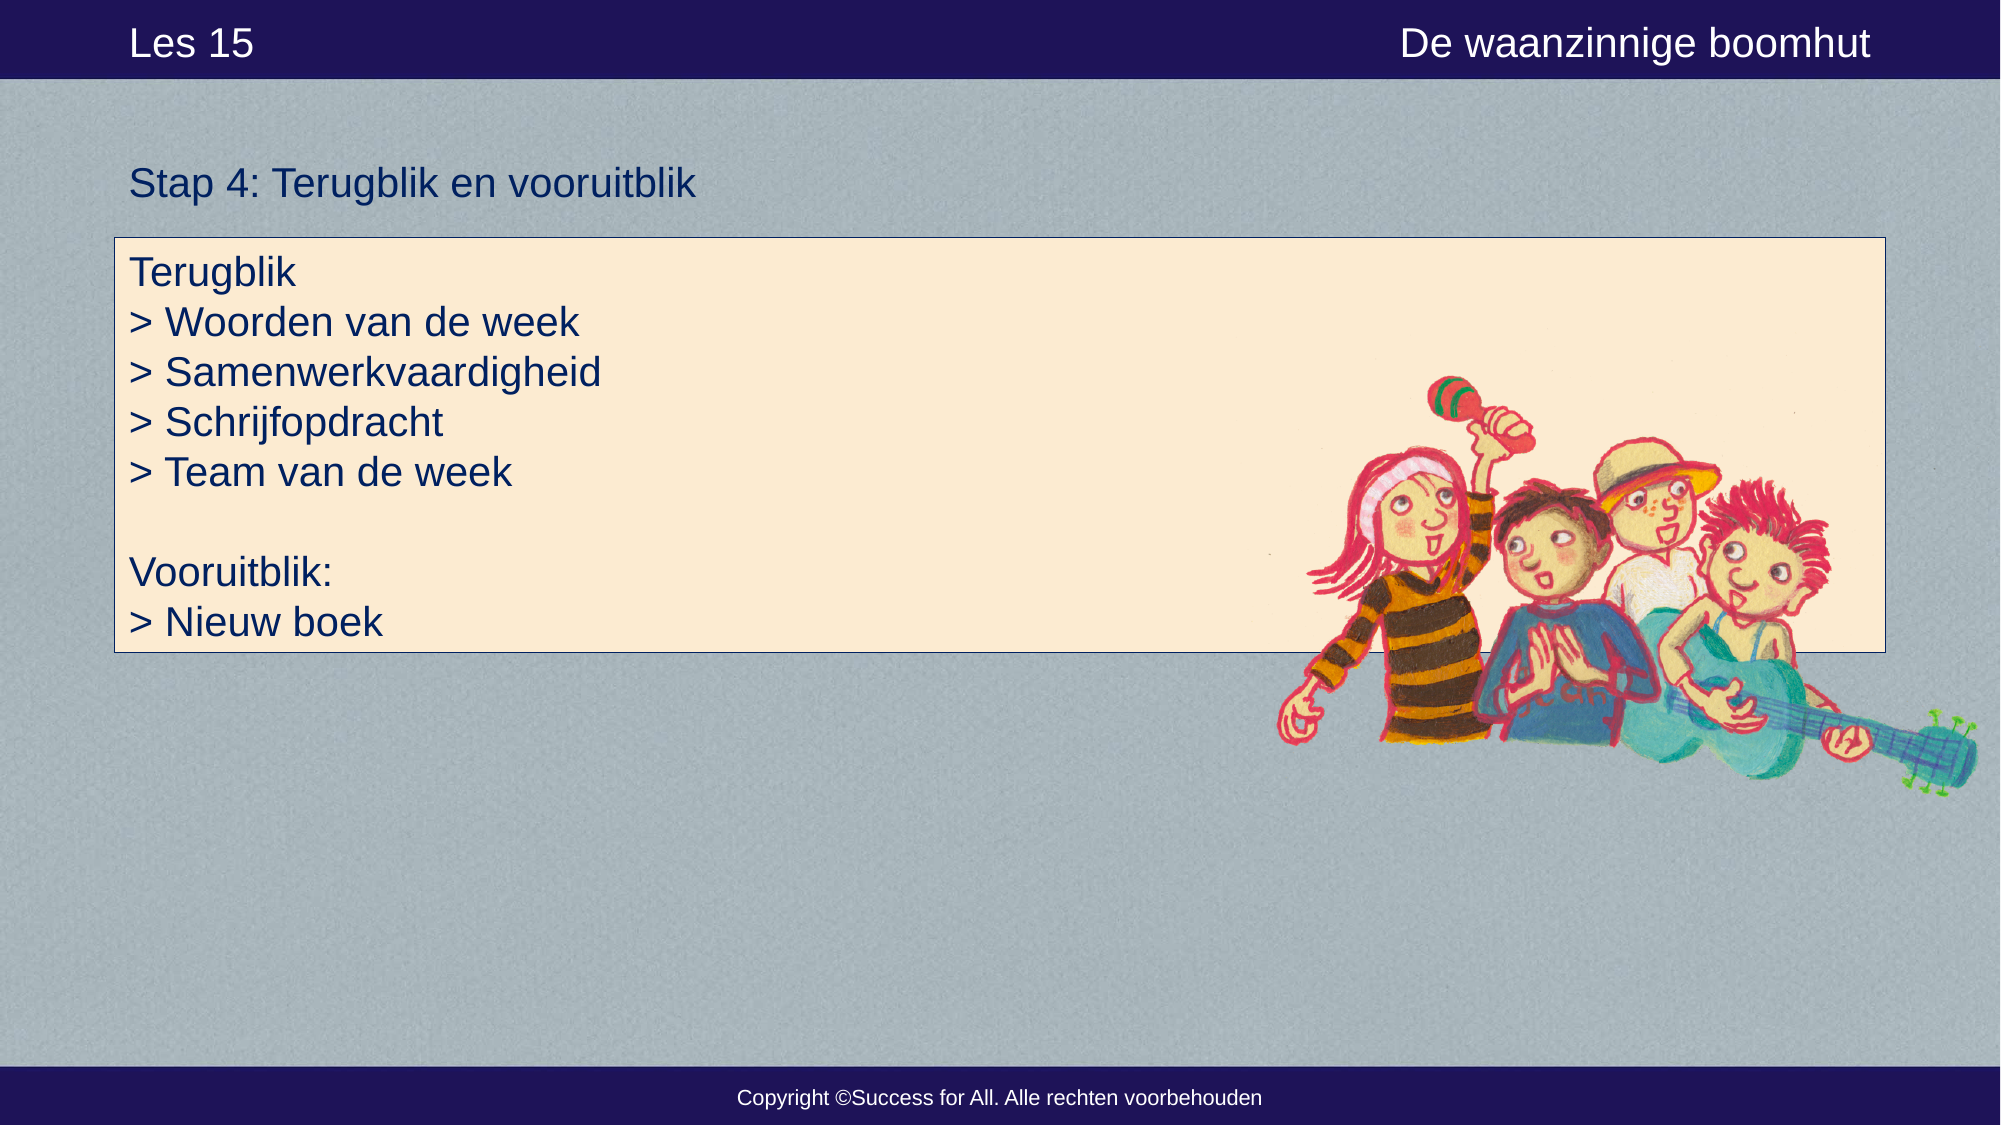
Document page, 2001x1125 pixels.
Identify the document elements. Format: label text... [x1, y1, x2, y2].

text_box Stap 4: Terugblik en vooruitblik [113, 148, 1635, 214]
text_box Terugblik > Woorden van de week > Samenwerkvaardigheid > Schrijfopdracht > Team van de week Vooruitblik: > Nieuw boek [114, 237, 1886, 653]
text_box Copyright ©Success for All. Alle rechten voorbehouden [0, 1076, 2000, 1125]
text_box Les 15 [114, 8, 354, 73]
text_box De waanzinnige boomhut [999, 8, 1886, 73]
picture [0, 0, 2001, 1125]
